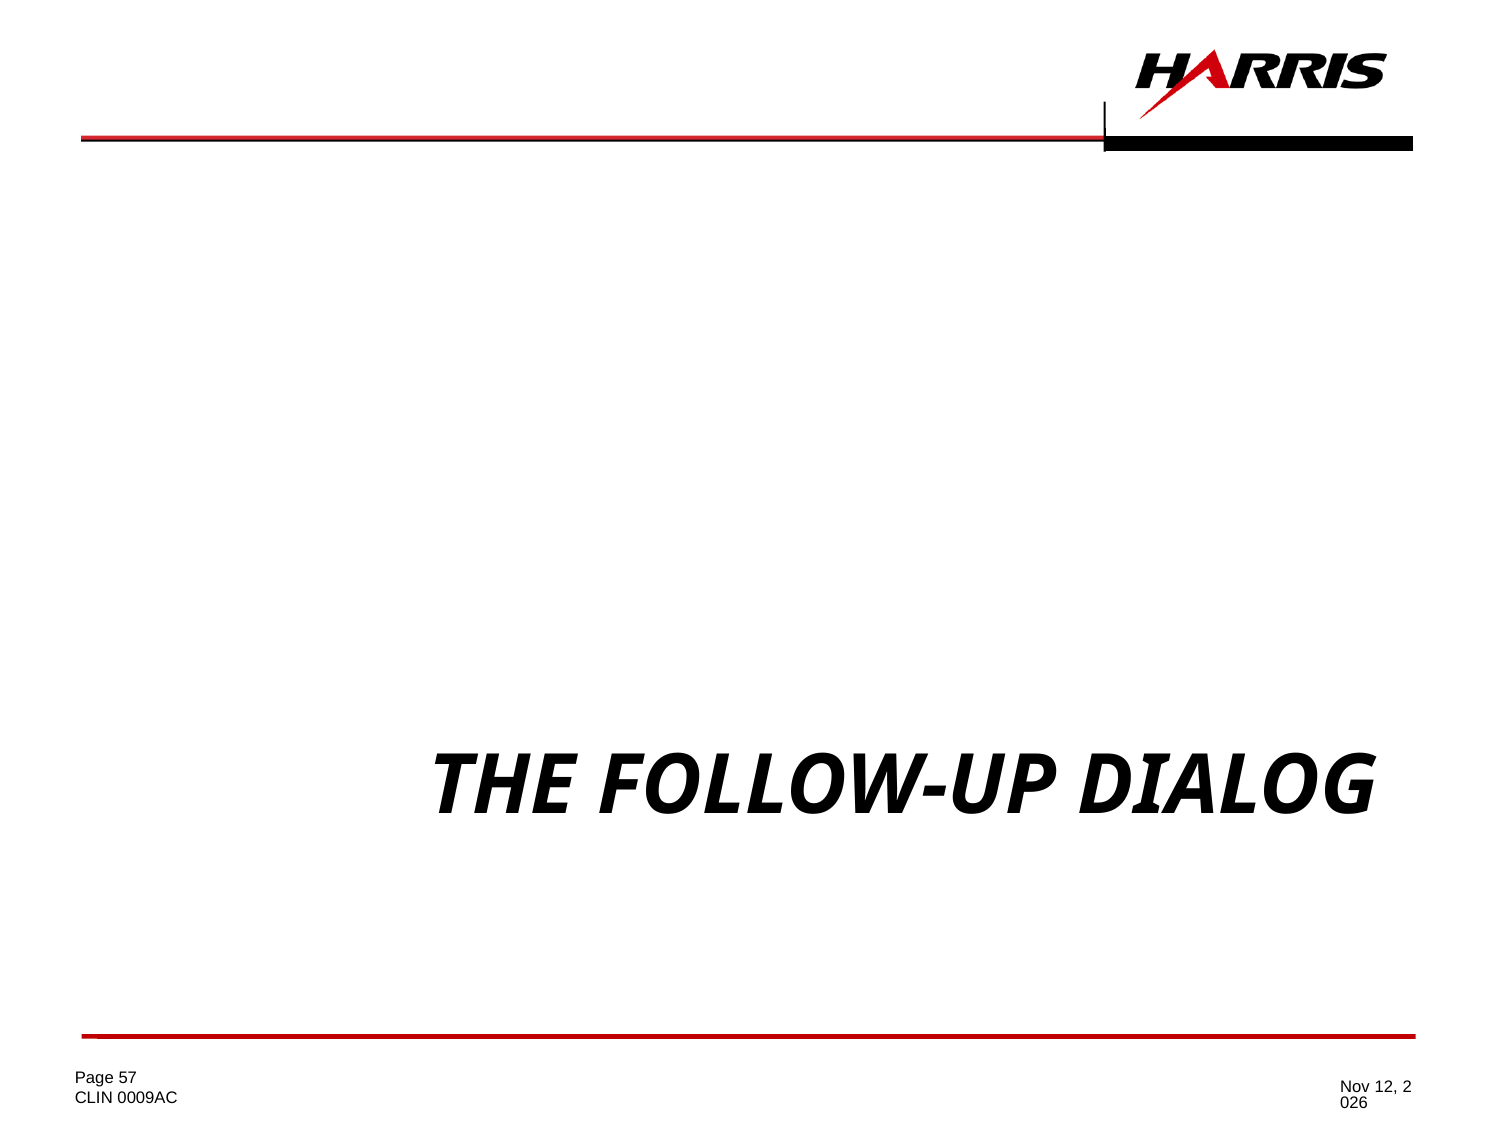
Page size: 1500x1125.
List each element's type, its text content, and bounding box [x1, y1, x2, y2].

slide_number 6-Oct-14 [1324, 1063, 1435, 1108]
title The Follow-up Dialog [118, 722, 1394, 947]
picture [1135, 49, 1387, 119]
